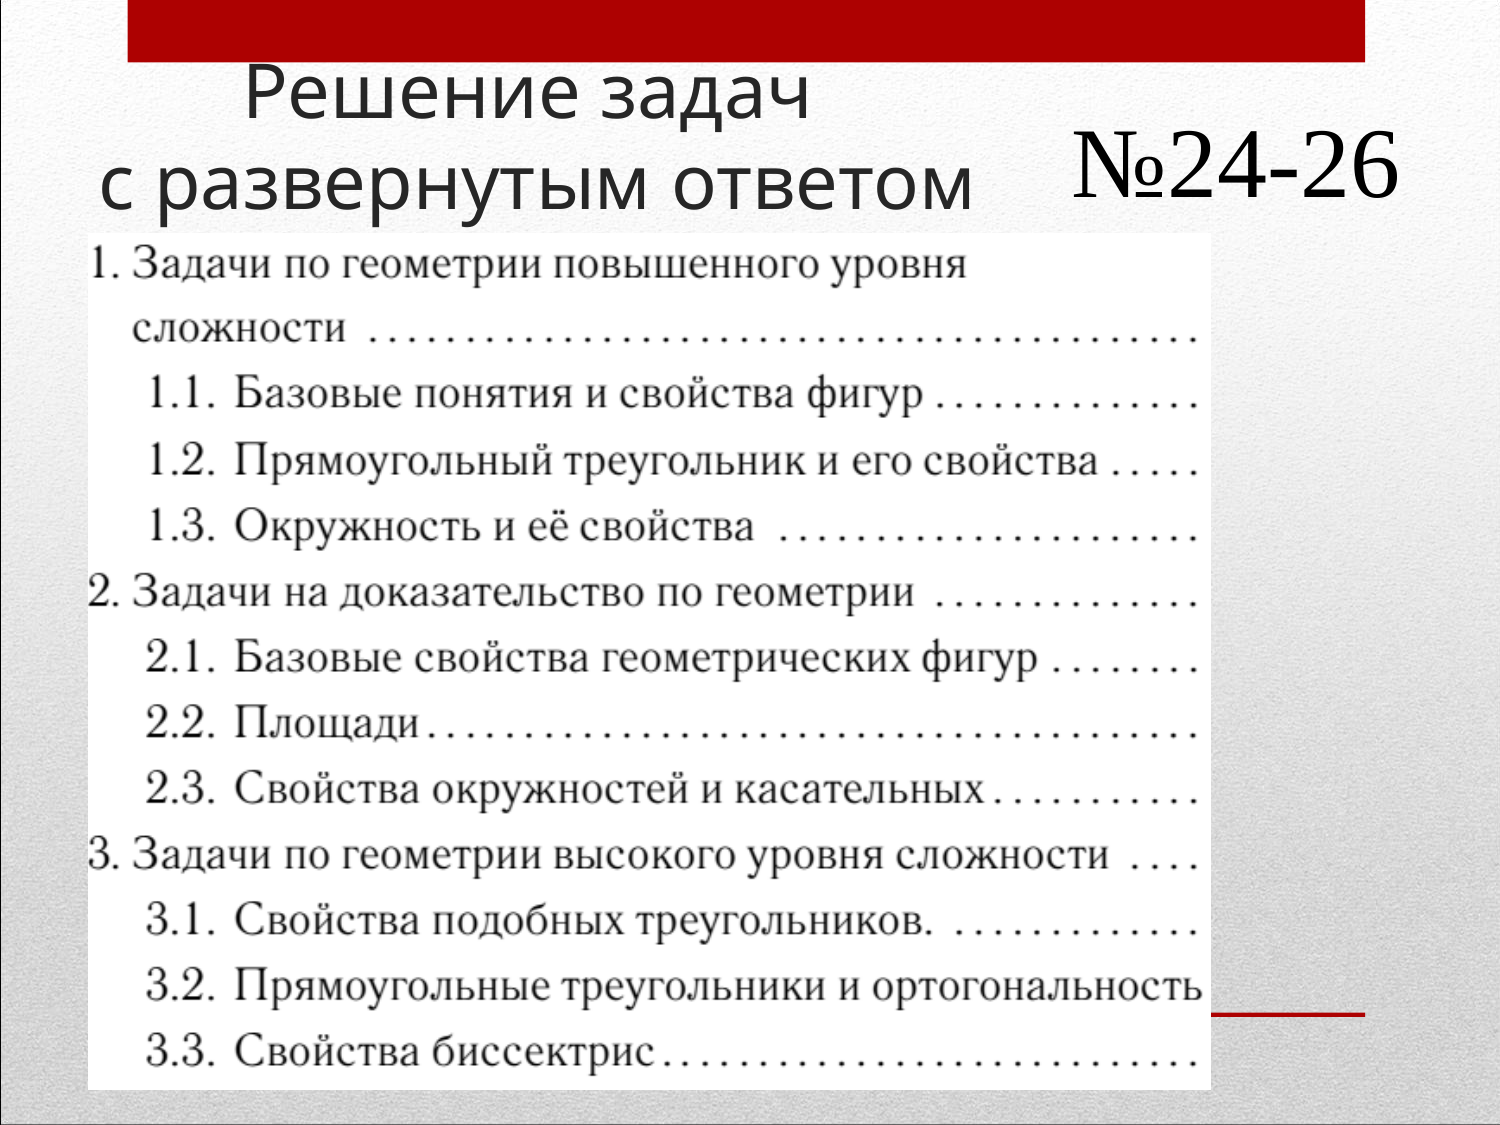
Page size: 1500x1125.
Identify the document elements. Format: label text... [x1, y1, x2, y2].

text_box №24-26 [1056, 90, 1459, 225]
picture [0, 0, 1500, 1125]
title Решение задач с развернутым ответом [76, 30, 999, 232]
